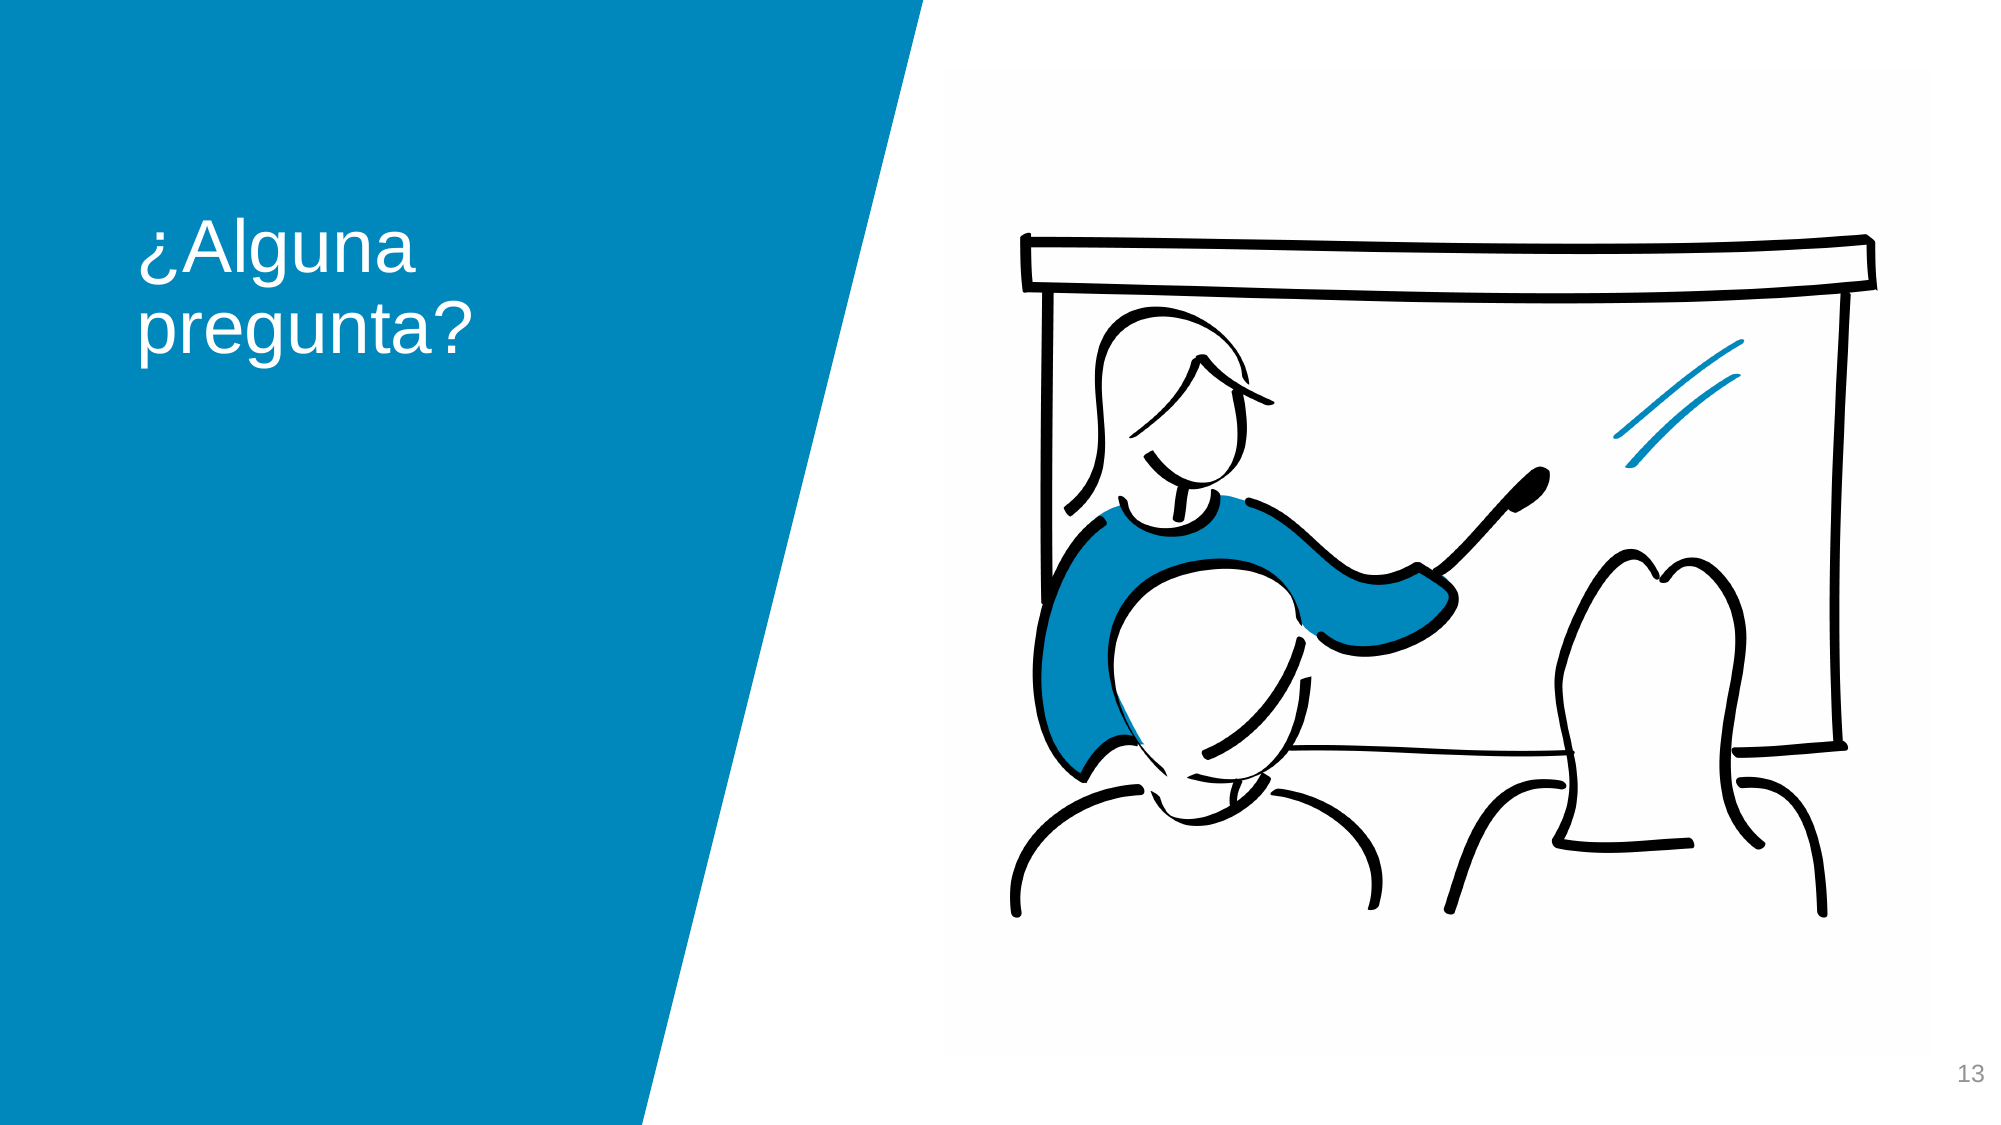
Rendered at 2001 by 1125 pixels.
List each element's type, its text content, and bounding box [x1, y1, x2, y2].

picture [944, 68, 1932, 1056]
title ¿Alguna pregunta? [136, 0, 775, 371]
slide_number 13 [1550, 1042, 2000, 1103]
